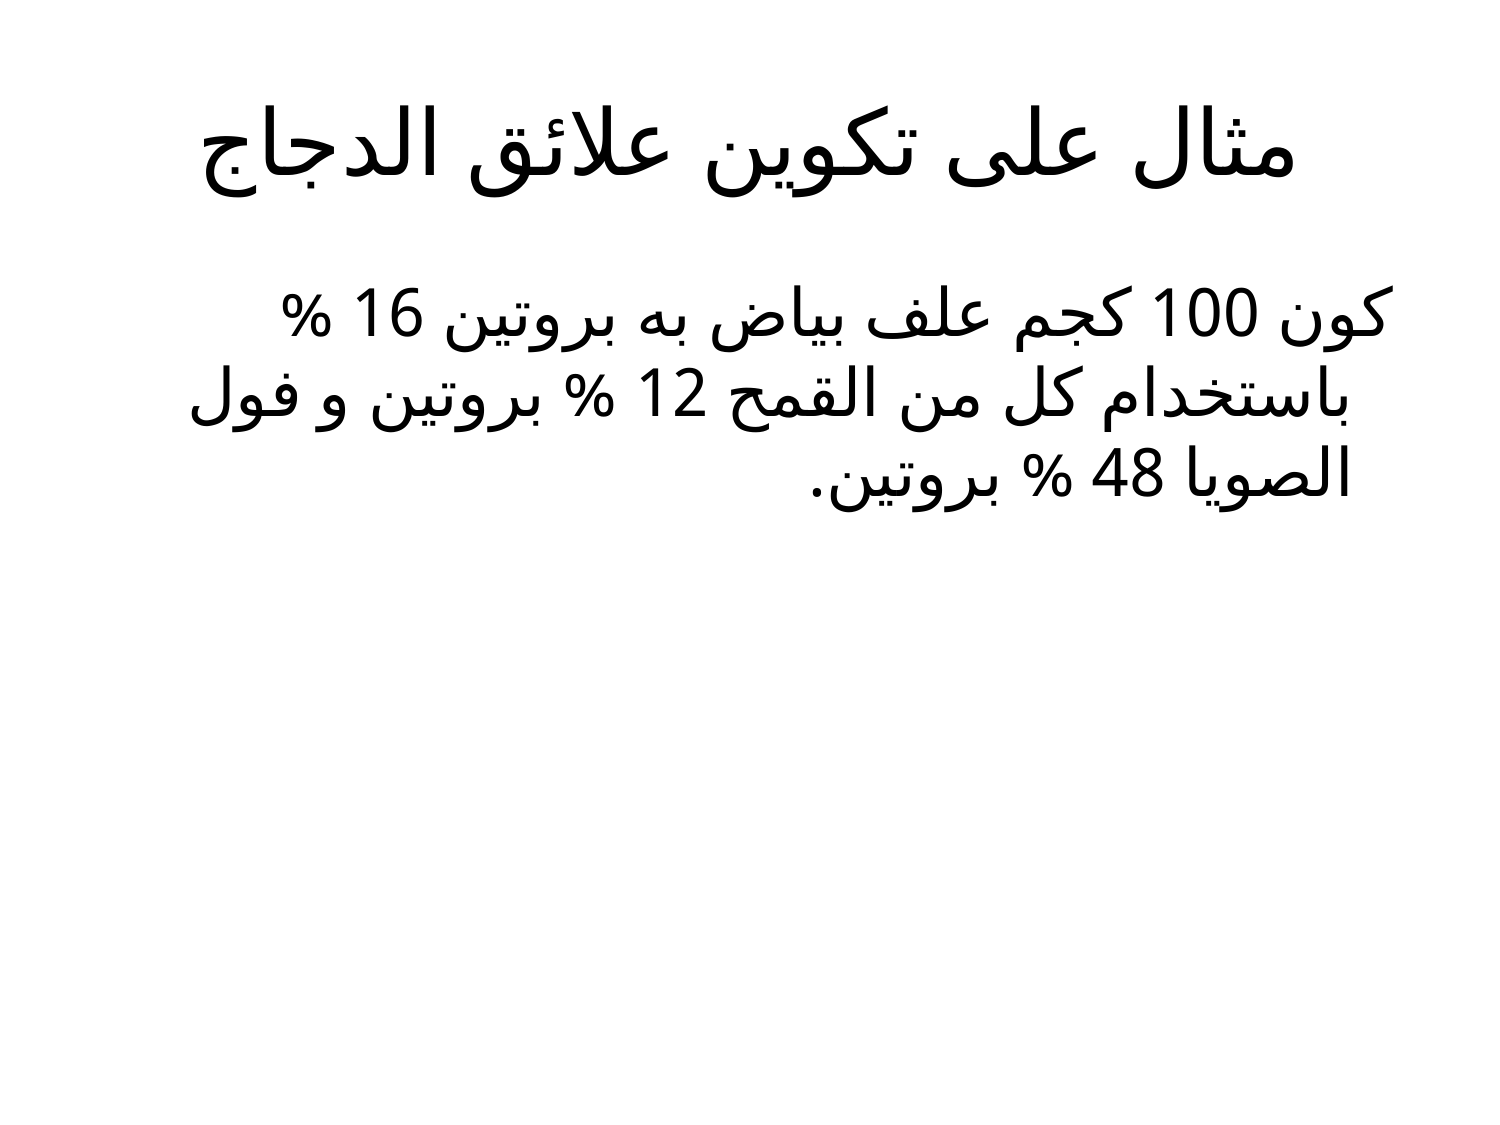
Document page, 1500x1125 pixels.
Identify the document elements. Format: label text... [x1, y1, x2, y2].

list كون 100 كجم علف بياض به بروتين 16 % باستخدام كل من القمح 12 % بروتين و فول الصويا 48 % بروتين. [75, 262, 1425, 1005]
title مثال على تكوين علائق الدجاج [75, 45, 1425, 233]
